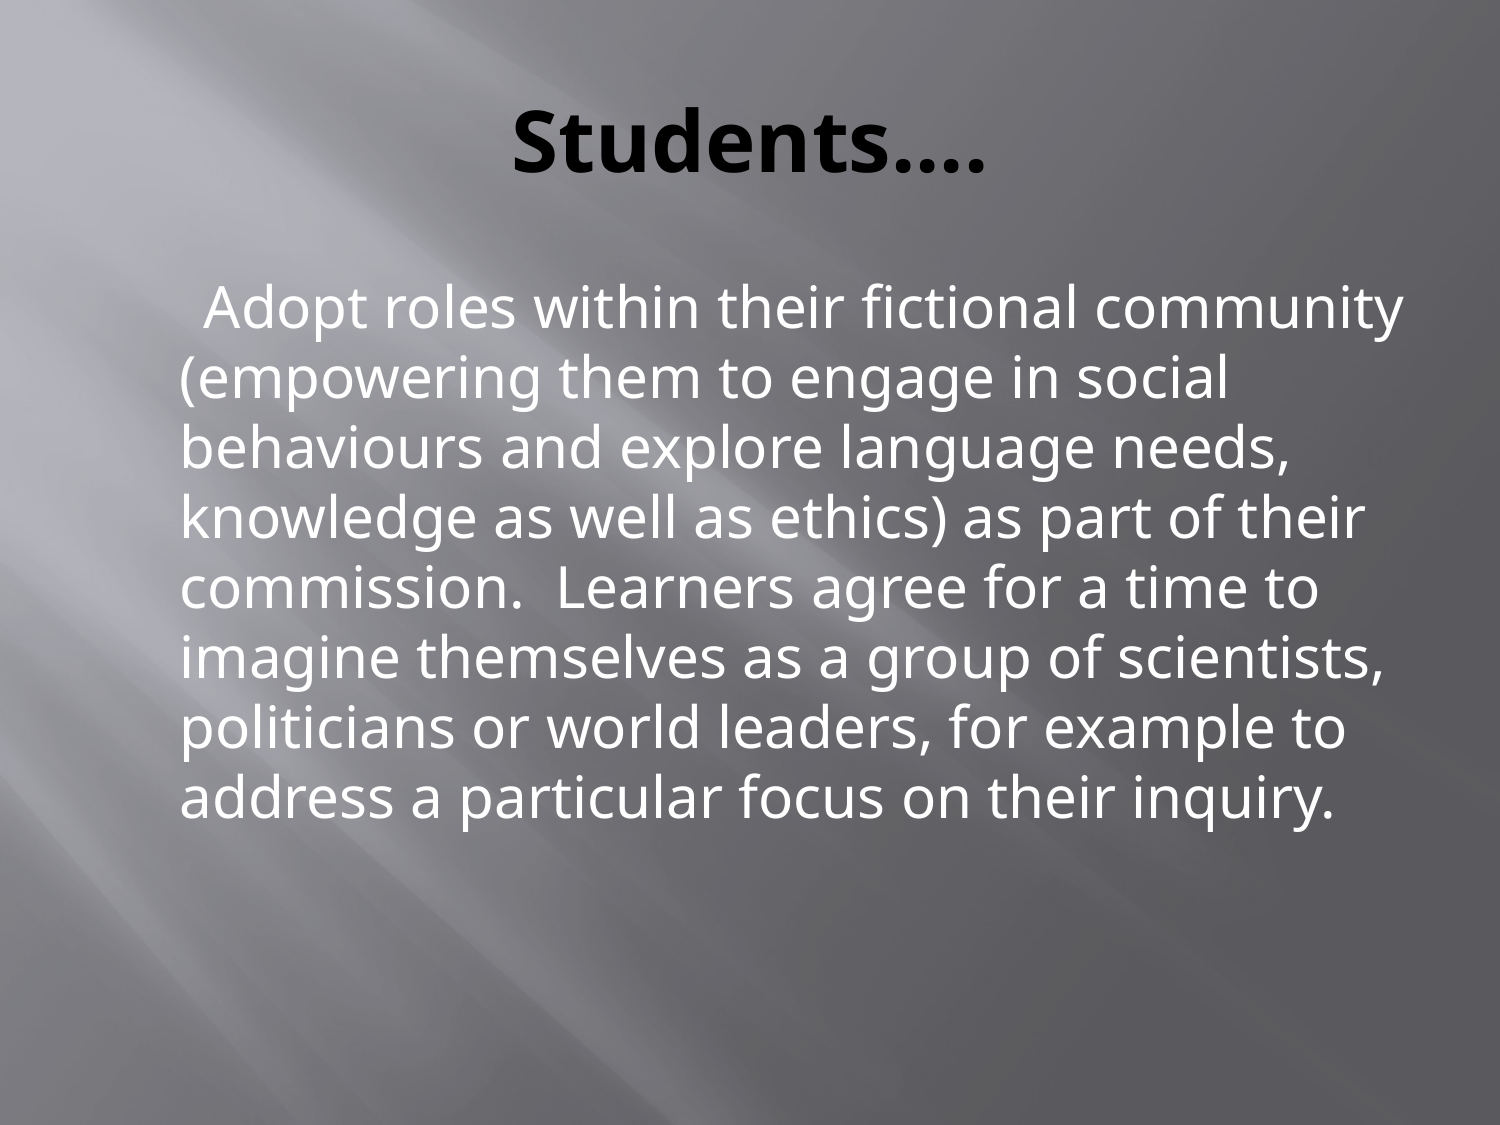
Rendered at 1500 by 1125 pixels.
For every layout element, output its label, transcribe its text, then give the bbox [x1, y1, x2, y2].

title Students.... [75, 45, 1425, 233]
list Adopt roles within their fictional community (empowering them to engage in social behaviours and explore language needs, knowledge as well as ethics) as part of their commission. Learners agree for a time to imagine themselves as a group of scientists, politicians or world leaders, for example to address a particular focus on their inquiry. [75, 262, 1425, 1035]
